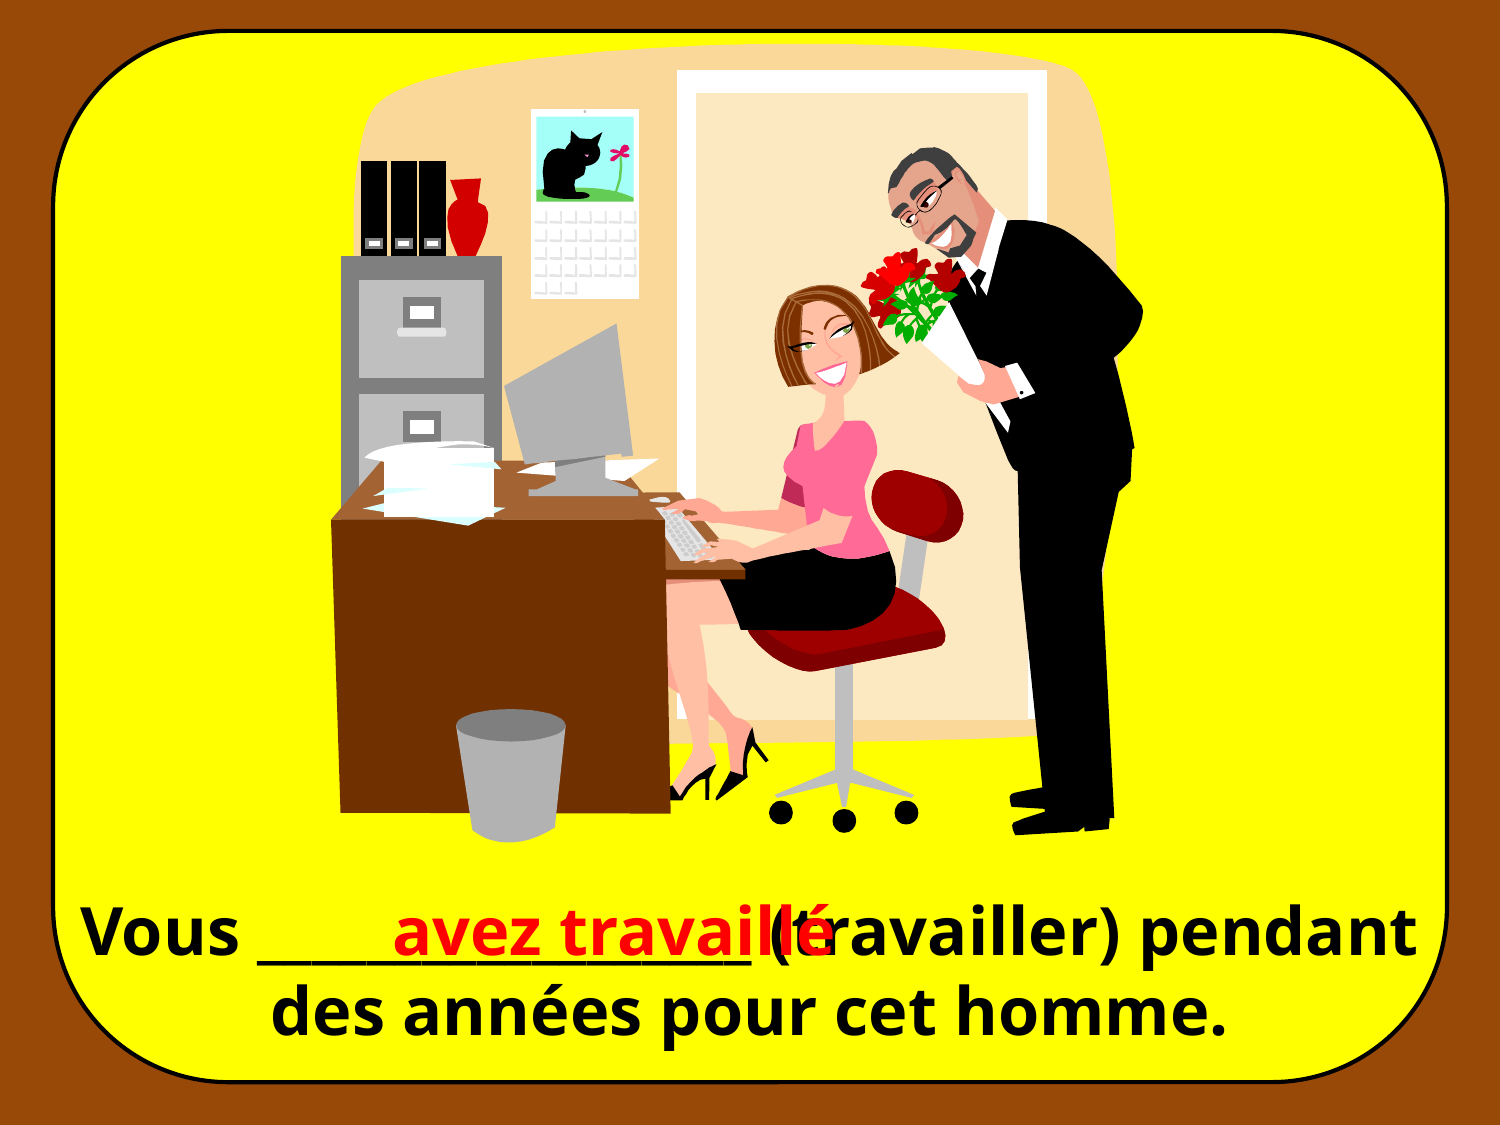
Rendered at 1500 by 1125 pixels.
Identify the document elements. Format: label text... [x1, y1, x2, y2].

text_box [50, 28, 283, 934]
text_box Vous __________________ (travailler) pendant des années pour cet homme. [53, 881, 1447, 1057]
text_box [1192, 28, 1450, 934]
text_box avez travaillé [289, 910, 939, 977]
picture [288, 0, 1188, 902]
text_box [133, 1057, 1367, 1085]
